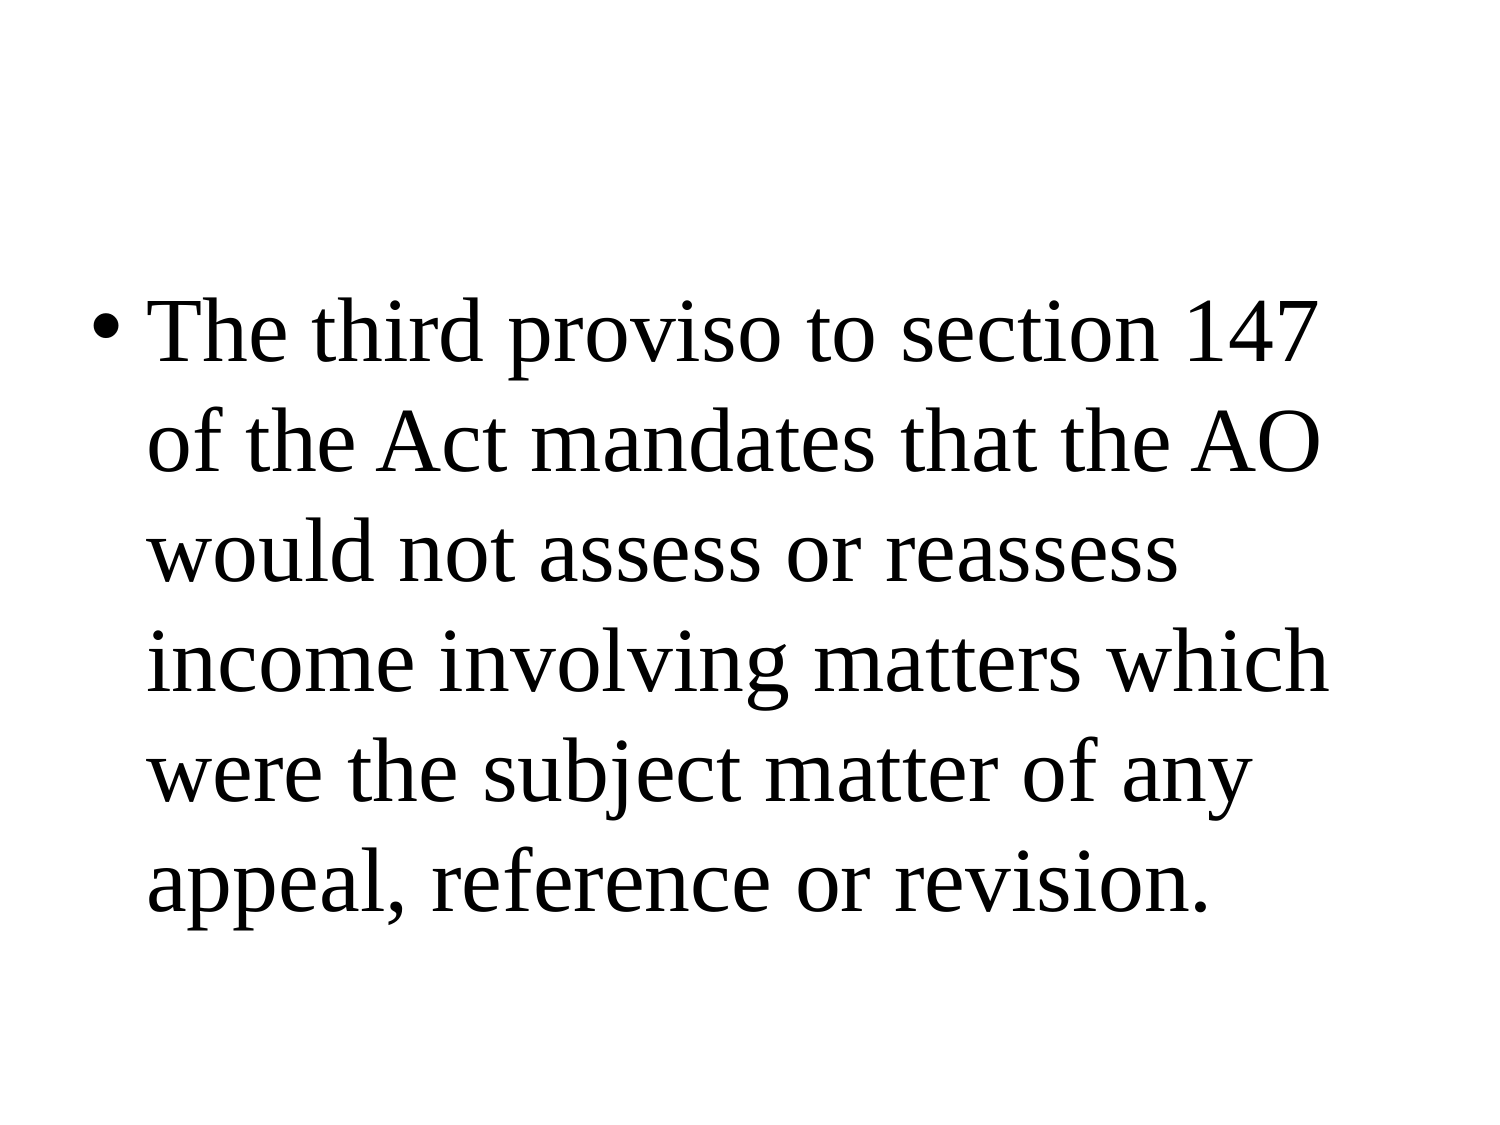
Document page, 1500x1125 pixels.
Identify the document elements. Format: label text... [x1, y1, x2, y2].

list The third proviso to section 147 of the Act mandates that the AO would not assess or reassess income involving matters which were the subject matter of any appeal, reference or revision. [75, 262, 1425, 1005]
